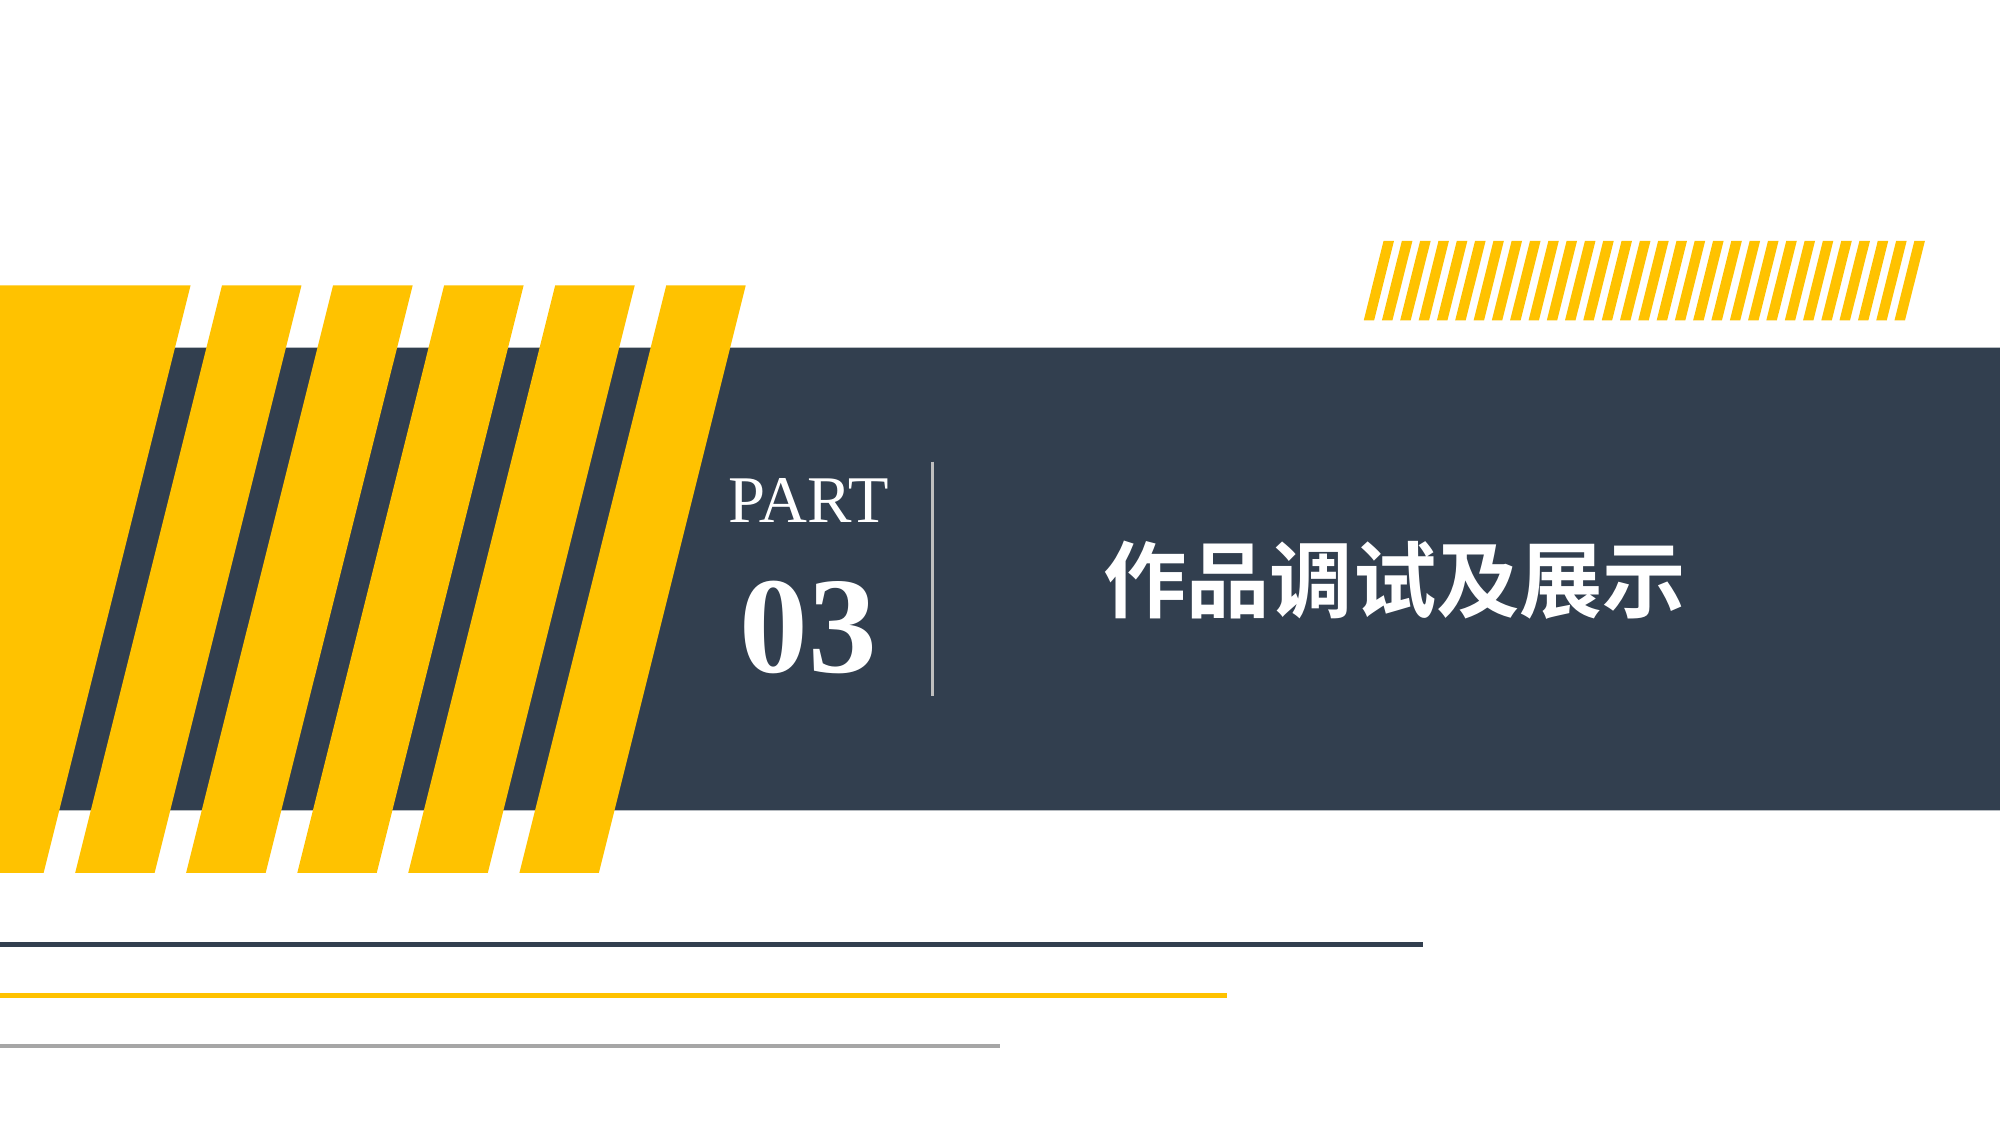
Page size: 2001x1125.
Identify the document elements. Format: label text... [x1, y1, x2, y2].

text_box [1380, 239, 1414, 322]
text_box [1710, 239, 1744, 322]
text_box [1362, 239, 1396, 322]
text_box [1856, 239, 1890, 322]
text_box [394, 347, 538, 811]
text_box [1874, 239, 1909, 322]
text_box [1490, 239, 1524, 322]
text_box [1673, 239, 1707, 322]
text_box [1765, 239, 1799, 322]
text_box [1655, 239, 1689, 322]
text_box [1453, 239, 1487, 322]
text_box [296, 284, 525, 874]
text_box [1728, 239, 1762, 322]
text_box [73, 284, 303, 874]
text_box [1435, 239, 1469, 322]
text_box [1545, 239, 1579, 322]
text_box [1691, 239, 1725, 322]
text_box [1417, 239, 1451, 322]
text_box [1508, 239, 1542, 322]
text_box PART 03 [713, 447, 904, 708]
text_box [1801, 239, 1835, 322]
text_box [1563, 239, 1597, 322]
text_box [1618, 239, 1652, 322]
text_box [1893, 239, 1927, 322]
text_box [518, 284, 748, 874]
text_box [406, 284, 637, 874]
text_box [0, 284, 192, 874]
text_box [172, 347, 316, 811]
text_box [505, 347, 649, 811]
text_box [1527, 239, 1561, 322]
text_box [1581, 239, 1616, 322]
text_box [61, 347, 205, 811]
text_box [616, 347, 2000, 811]
text_box [1600, 239, 1634, 322]
text_box [1398, 239, 1432, 322]
text_box [1746, 239, 1780, 322]
text_box [184, 284, 415, 874]
text_box 作品调试及展示 [1088, 521, 1724, 636]
text_box [1819, 239, 1854, 322]
text_box [1636, 239, 1671, 322]
text_box [1838, 239, 1872, 322]
text_box [1783, 239, 1817, 322]
text_box [1472, 239, 1506, 322]
text_box [283, 347, 427, 811]
